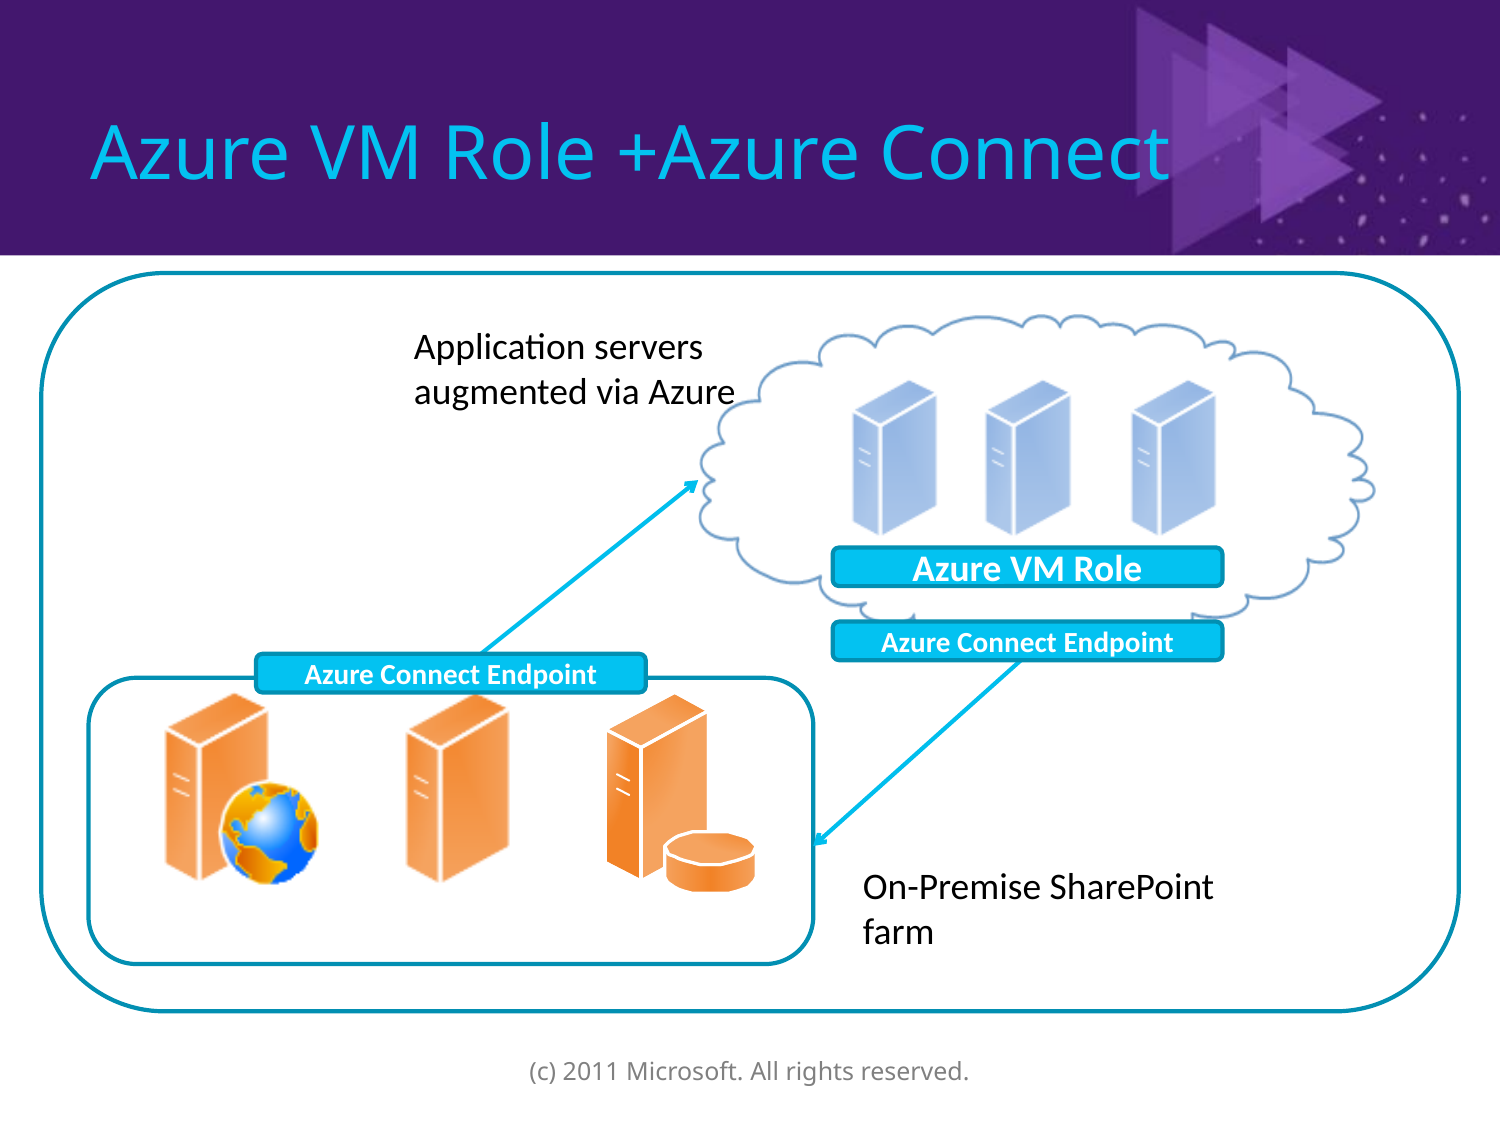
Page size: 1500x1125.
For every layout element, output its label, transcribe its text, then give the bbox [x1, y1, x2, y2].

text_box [812, 645, 1038, 847]
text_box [450, 479, 699, 679]
picture [982, 376, 1073, 540]
text_box [39, 270, 1461, 1014]
text_box Application servers augmented via Azure [399, 314, 695, 420]
title Azure VM Role +Azure Connect [75, 56, 1425, 244]
picture [402, 695, 513, 887]
picture [600, 687, 761, 899]
text_box Azure Connect Endpoint [514, 686, 599, 695]
footer (c) 2011 Microsoft. All rights reserved. [512, 1042, 988, 1103]
text_box On-Premise [86, 675, 816, 967]
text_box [697, 314, 1377, 647]
text_box On-Premise SharePoint farm [848, 854, 1297, 960]
text_box Azure Connect Endpoint [1043, 655, 1225, 663]
text_box Azure Connect Endpoint [253, 651, 448, 695]
picture [161, 687, 321, 887]
picture [1127, 376, 1218, 540]
picture [0, 0, 1500, 255]
